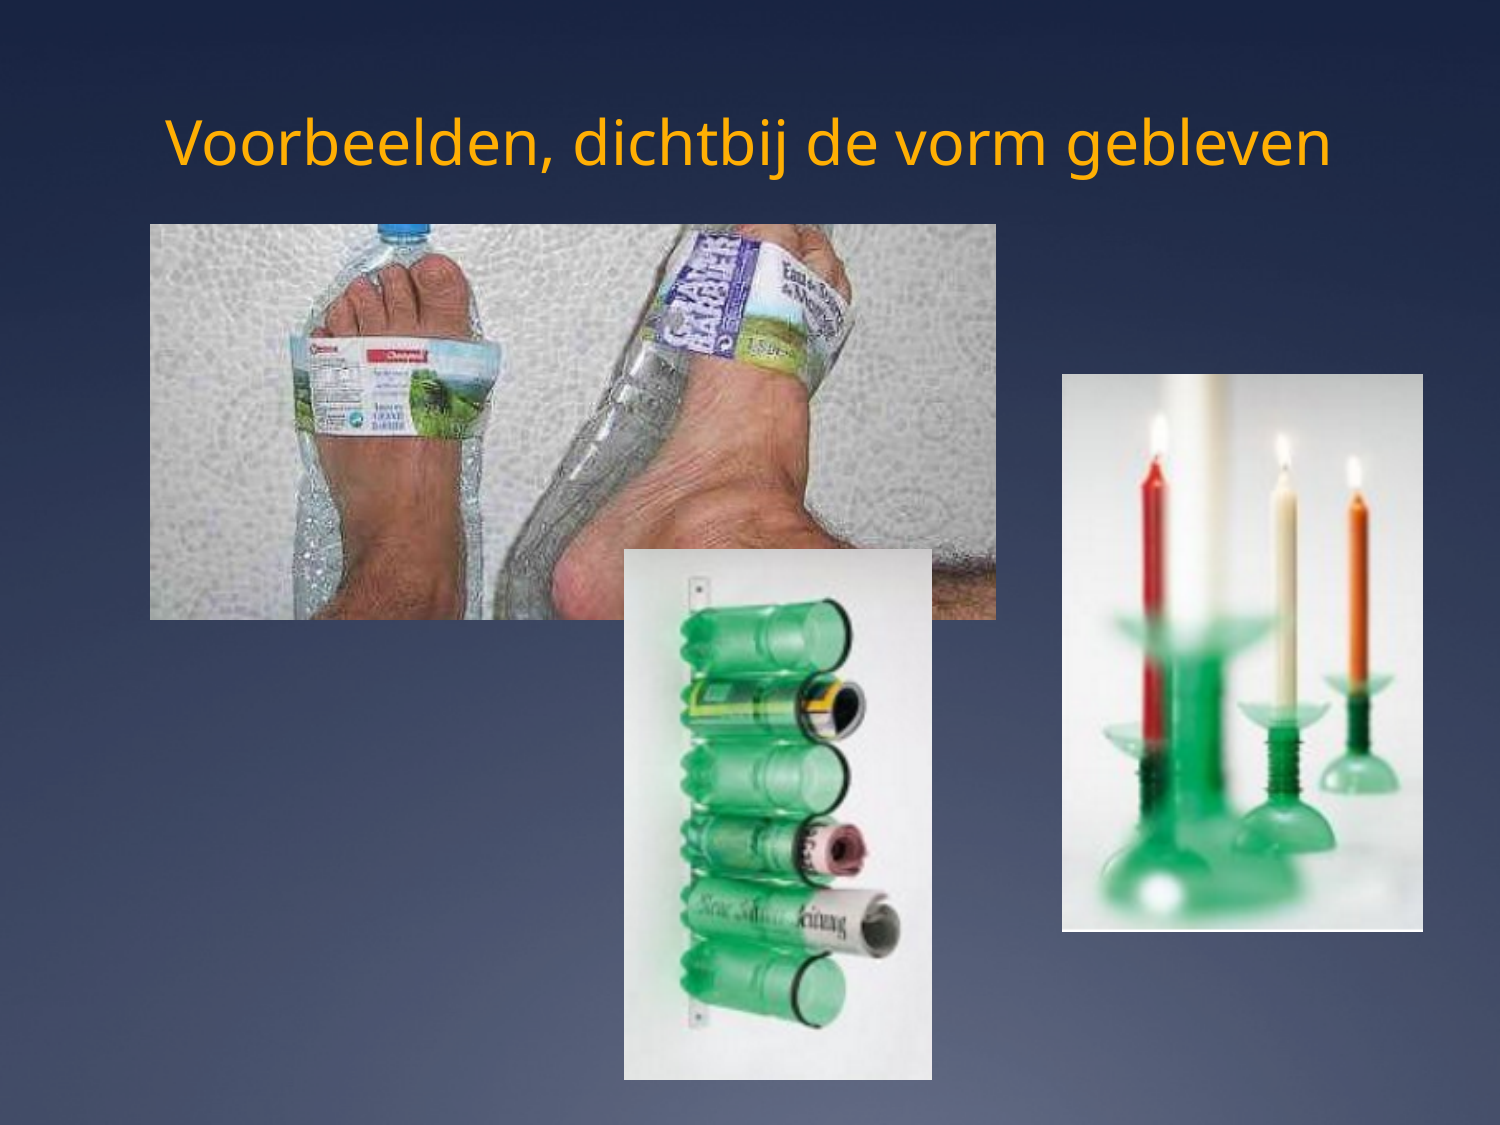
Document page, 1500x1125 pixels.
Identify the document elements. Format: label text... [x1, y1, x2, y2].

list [623, 548, 933, 1081]
picture [1061, 373, 1424, 933]
picture [148, 223, 997, 621]
title Voorbeelden, dichtbij de vorm gebleven [100, 95, 1400, 225]
